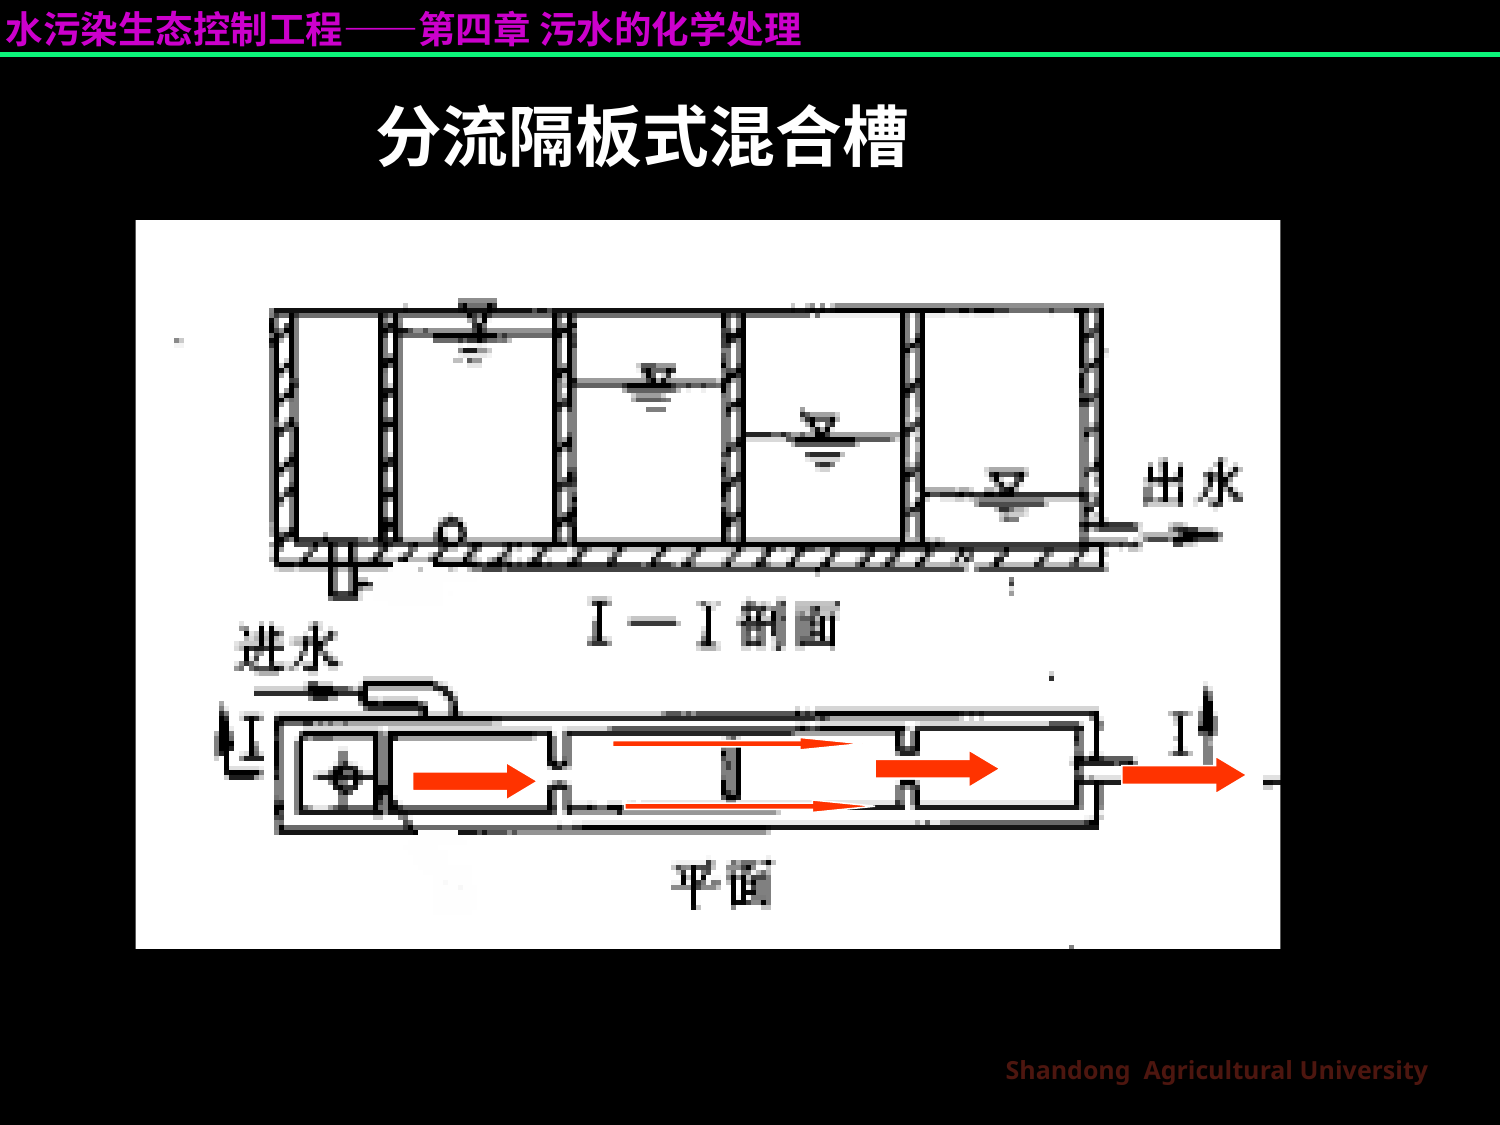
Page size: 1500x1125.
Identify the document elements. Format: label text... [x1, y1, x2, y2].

title 分流隔板式混合槽 [360, 55, 1058, 214]
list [135, 219, 1282, 951]
